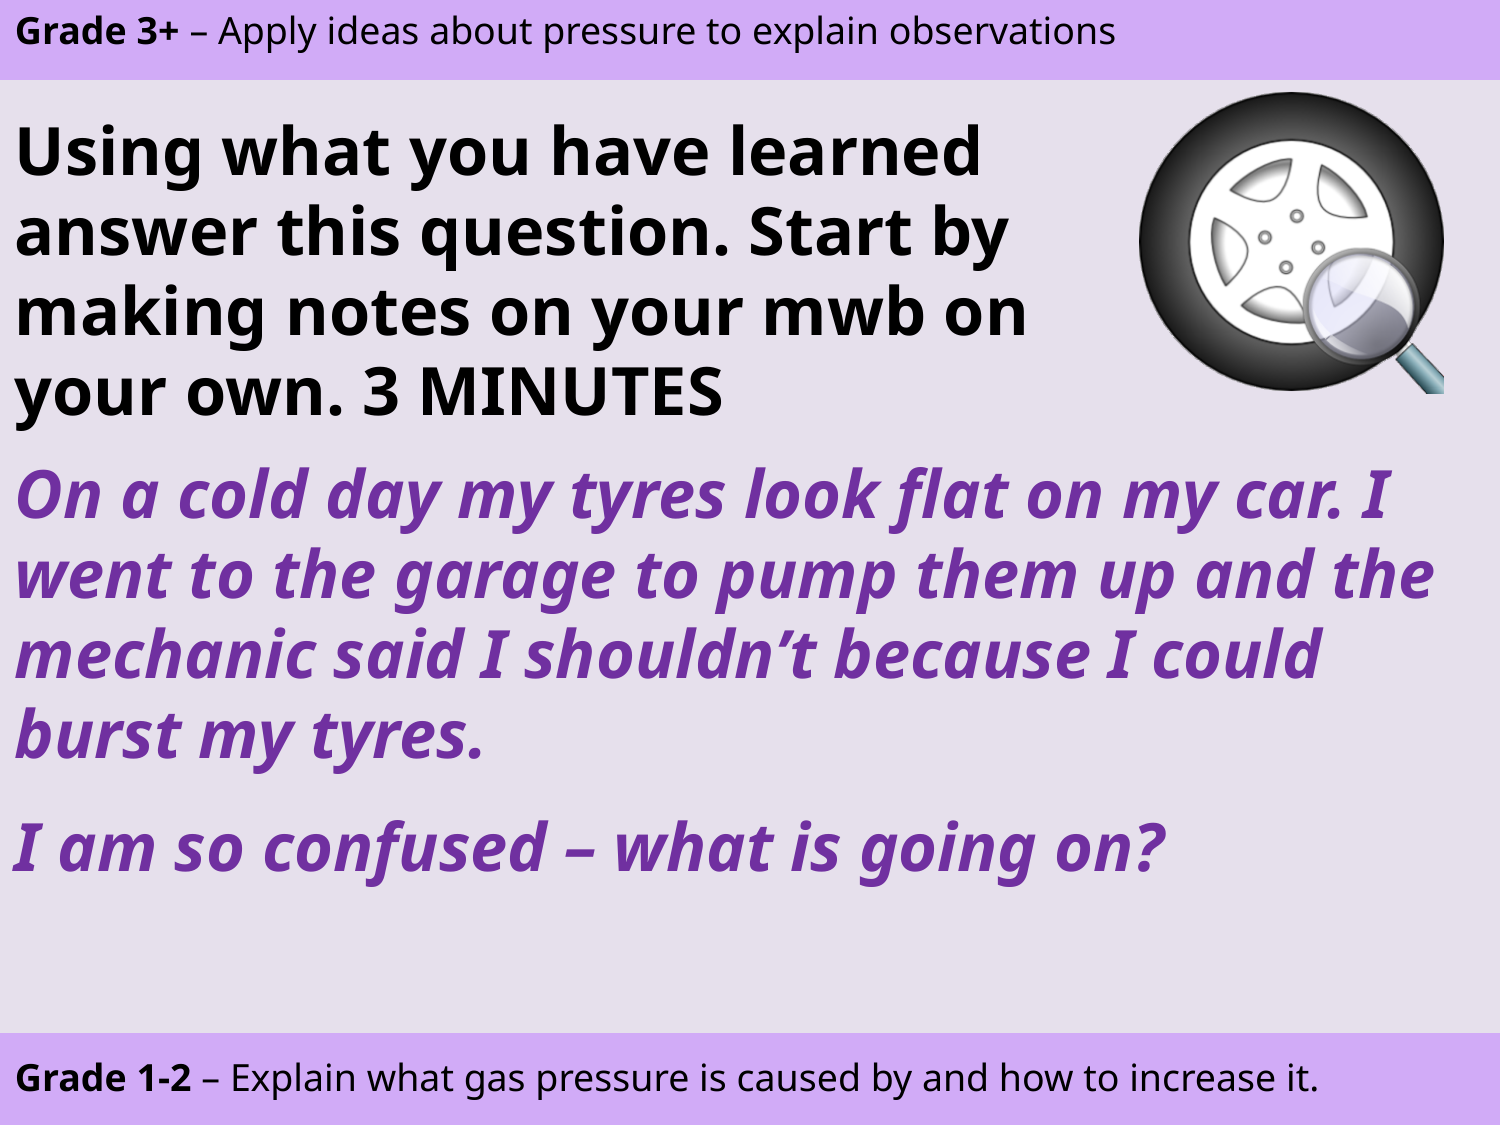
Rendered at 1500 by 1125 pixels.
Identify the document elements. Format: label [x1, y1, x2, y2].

text_box [0, 0, 1500, 1125]
